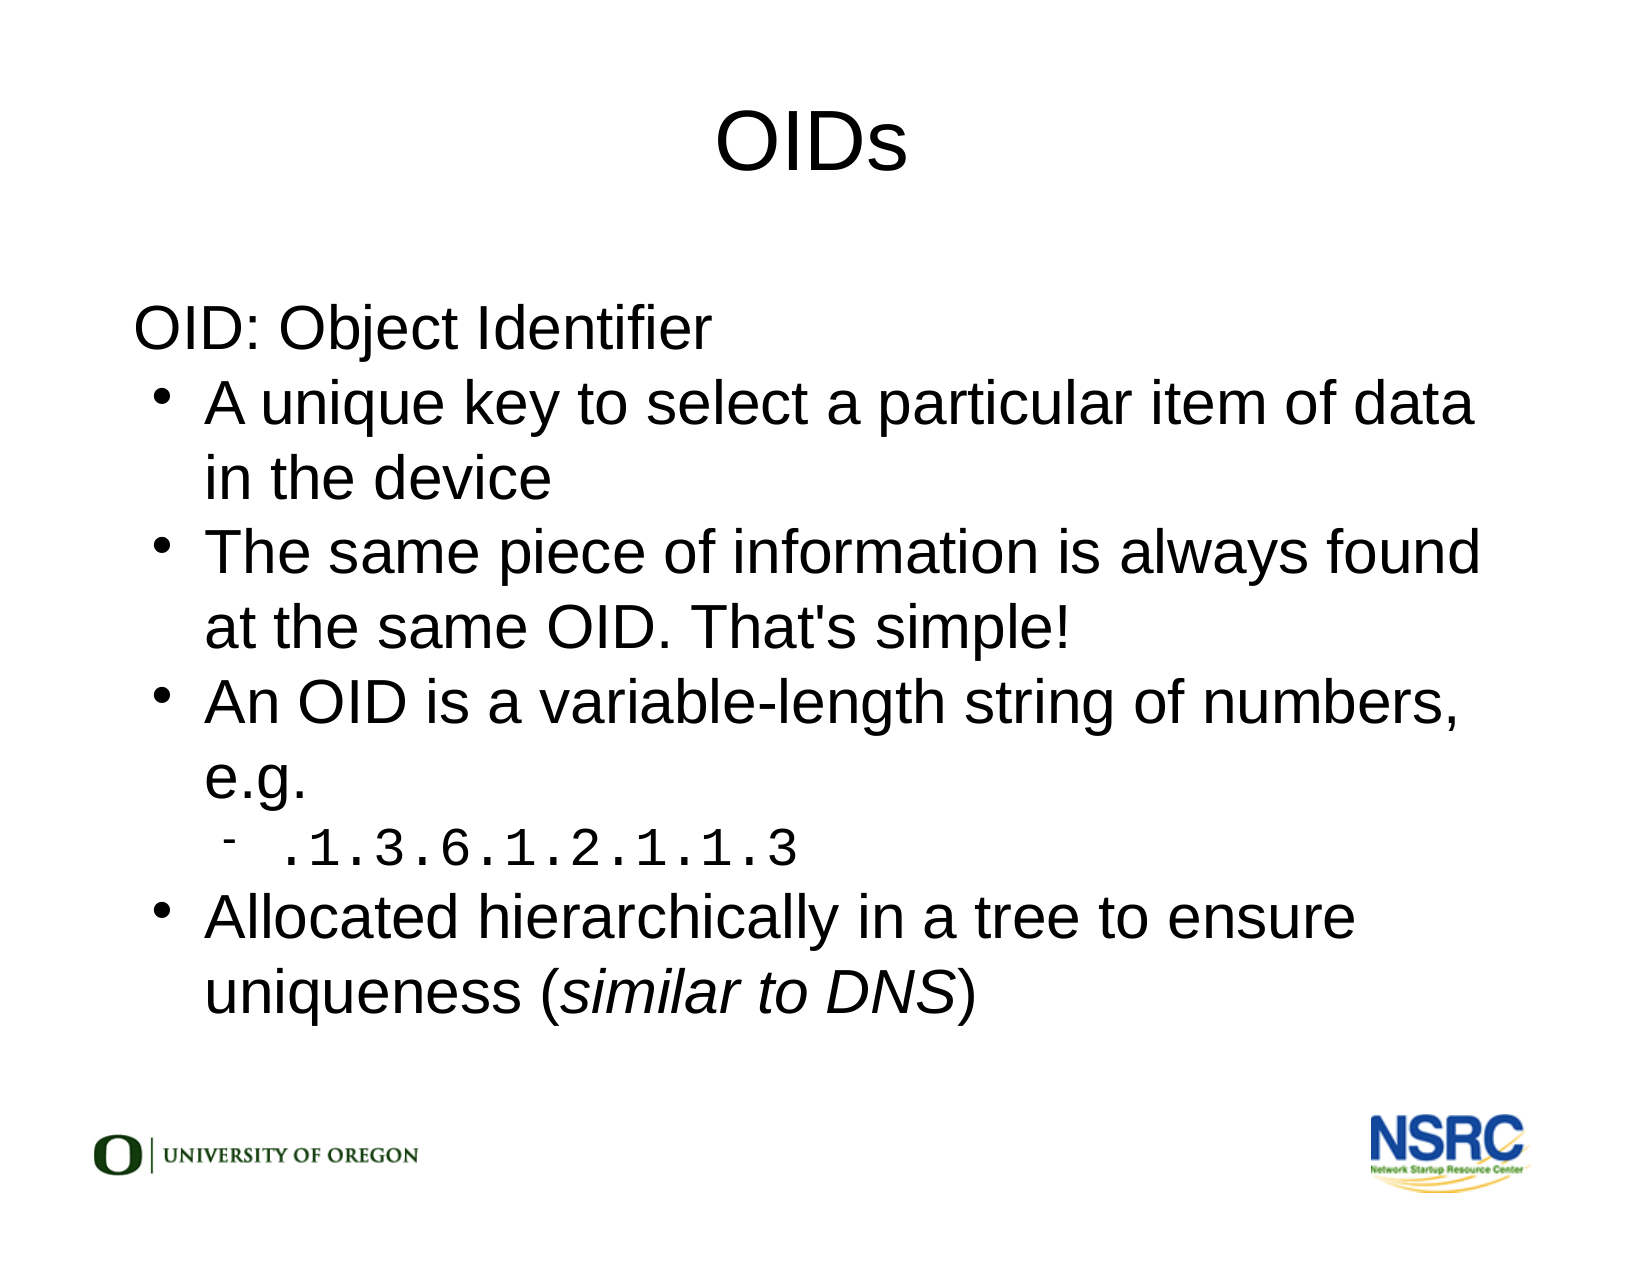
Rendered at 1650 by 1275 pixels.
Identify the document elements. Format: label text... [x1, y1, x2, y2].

text_box OIDs [133, 58, 1491, 212]
picture [92, 1133, 420, 1177]
picture [1371, 1114, 1532, 1193]
text_box OID: Object Identifier A unique key to select a particular item of data in the device The same piece of information is always found at the same OID. That's simple! An OID is a variable-length string of numbers, e.g. .1.3.6.1.2.1.1.3 Allocated hierarchically in a tree to ensure uniqueness (similar to DNS) [133, 212, 1491, 1117]
